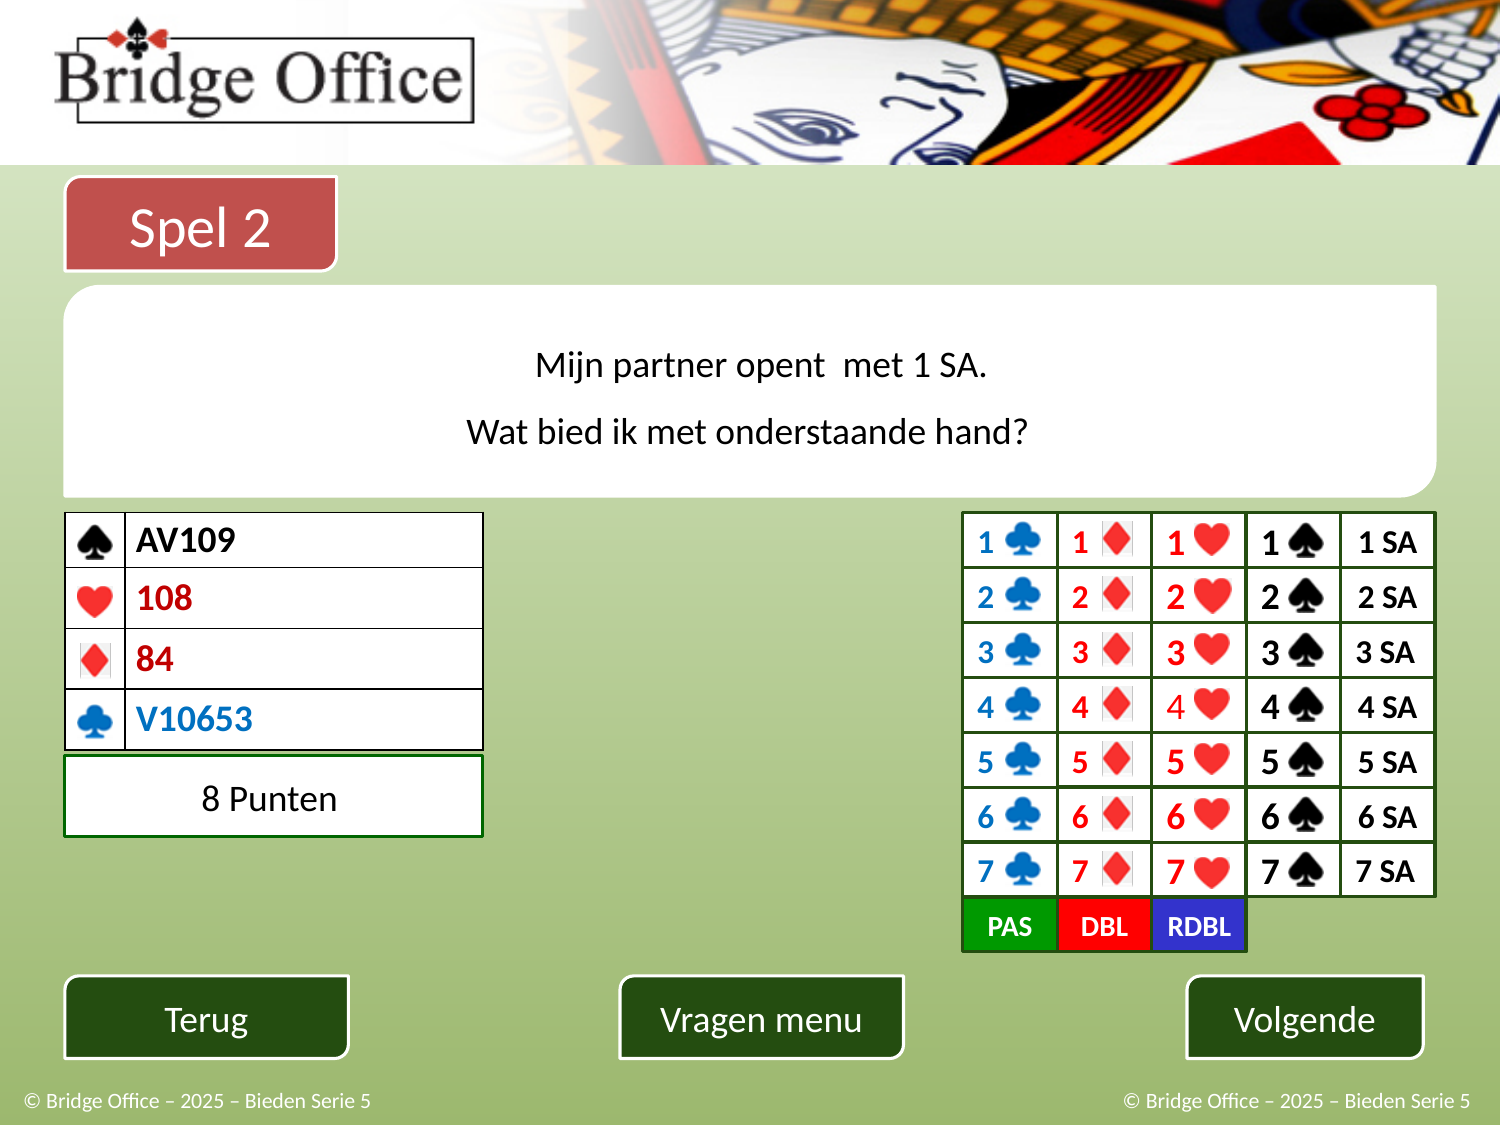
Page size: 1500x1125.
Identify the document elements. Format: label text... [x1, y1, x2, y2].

text_box © Bridge Office – 2025 – Bieden Serie 5 [1107, 1079, 1500, 1121]
text_box 1 SA [1342, 511, 1437, 569]
picture [1099, 686, 1135, 723]
picture [1004, 686, 1041, 723]
picture [1099, 521, 1135, 558]
text_box 2 [1056, 569, 1153, 621]
picture [1004, 796, 1041, 833]
text_box Terug [63, 974, 350, 1061]
picture [1288, 851, 1324, 887]
picture [1099, 796, 1135, 833]
text_box 7 [1056, 841, 1150, 898]
text_box 3 [1150, 621, 1245, 676]
text_box 5 [1153, 734, 1248, 786]
text_box 5 SA [1339, 734, 1437, 786]
text_box 1 [1059, 511, 1153, 569]
picture [1193, 523, 1230, 556]
picture [1193, 743, 1230, 776]
text_box 7 [961, 841, 1056, 896]
table_cell V10653 [126, 690, 482, 749]
text_box 1 [1245, 511, 1342, 569]
picture [77, 643, 114, 679]
picture [1193, 578, 1232, 614]
text_box PAS [961, 896, 1059, 953]
picture [1099, 631, 1135, 668]
picture [1004, 631, 1041, 668]
text_box 2 [1153, 569, 1245, 621]
text_box Mijn partner opent met 1 SA. [508, 332, 1015, 393]
text_box 6 [1056, 786, 1150, 841]
text_box 4 [1245, 676, 1339, 734]
text_box 7 [1150, 841, 1245, 898]
text_box 2 [1245, 569, 1339, 621]
text_box 5 [1248, 734, 1339, 786]
text_box 8 Punten [63, 754, 484, 838]
text_box 2 [961, 569, 1056, 621]
text_box 4 SA [1339, 676, 1437, 734]
table_cell 108 [126, 568, 482, 628]
text_box 4 [1059, 676, 1150, 734]
table_cell [66, 690, 124, 749]
text_box 4 [961, 676, 1059, 734]
text_box Volgende [1185, 974, 1425, 1061]
text_box 6 [961, 786, 1056, 841]
picture [1004, 576, 1041, 613]
picture [1194, 633, 1230, 666]
text_box 3 SA [1339, 621, 1437, 676]
picture [77, 524, 114, 561]
table_header [66, 513, 124, 567]
picture [1193, 798, 1230, 830]
picture [1288, 741, 1324, 778]
picture [1288, 796, 1324, 832]
picture [1193, 688, 1230, 721]
text_box 3 [1056, 621, 1150, 676]
text_box © Bridge Office – 2025 – Bieden Serie 5 [8, 1079, 393, 1121]
table_cell 84 [126, 629, 482, 688]
text_box Wat bied ik met onderstaande hand? [451, 399, 1072, 460]
text_box 6 [1150, 786, 1245, 841]
table_cell [66, 629, 124, 688]
picture [1288, 576, 1324, 613]
text_box 3 [1245, 621, 1339, 676]
picture [1099, 576, 1135, 613]
picture [1193, 857, 1230, 890]
table_header AV109 [126, 513, 482, 567]
text_box [63, 284, 1437, 498]
picture [1004, 741, 1041, 778]
text_box 5 [1059, 734, 1153, 786]
text_box Spel 2 [63, 179, 339, 273]
text_box 5 [961, 734, 1059, 786]
picture [1288, 521, 1325, 558]
picture [1004, 521, 1041, 558]
text_box 6 SA [1339, 786, 1437, 844]
text_box 7 SA [1339, 844, 1437, 898]
text_box DBL [1059, 898, 1153, 953]
text_box 6 [1245, 786, 1339, 841]
picture [1099, 741, 1135, 778]
picture [1099, 851, 1135, 887]
text_box RDBL [1153, 898, 1248, 953]
picture [1288, 686, 1324, 723]
text_box 2 SA [1339, 569, 1437, 621]
picture [1004, 851, 1041, 887]
picture [77, 585, 114, 618]
text_box 1 [961, 511, 1059, 569]
text_box Vragen menu [618, 974, 906, 1061]
text_box 1 [1153, 511, 1245, 569]
picture [1288, 631, 1324, 668]
table_cell [66, 568, 124, 628]
text_box 3 [961, 621, 1056, 676]
picture [77, 703, 114, 740]
text_box 4 [1150, 676, 1245, 734]
text_box 7 [1245, 841, 1339, 898]
picture [0, 0, 1500, 166]
